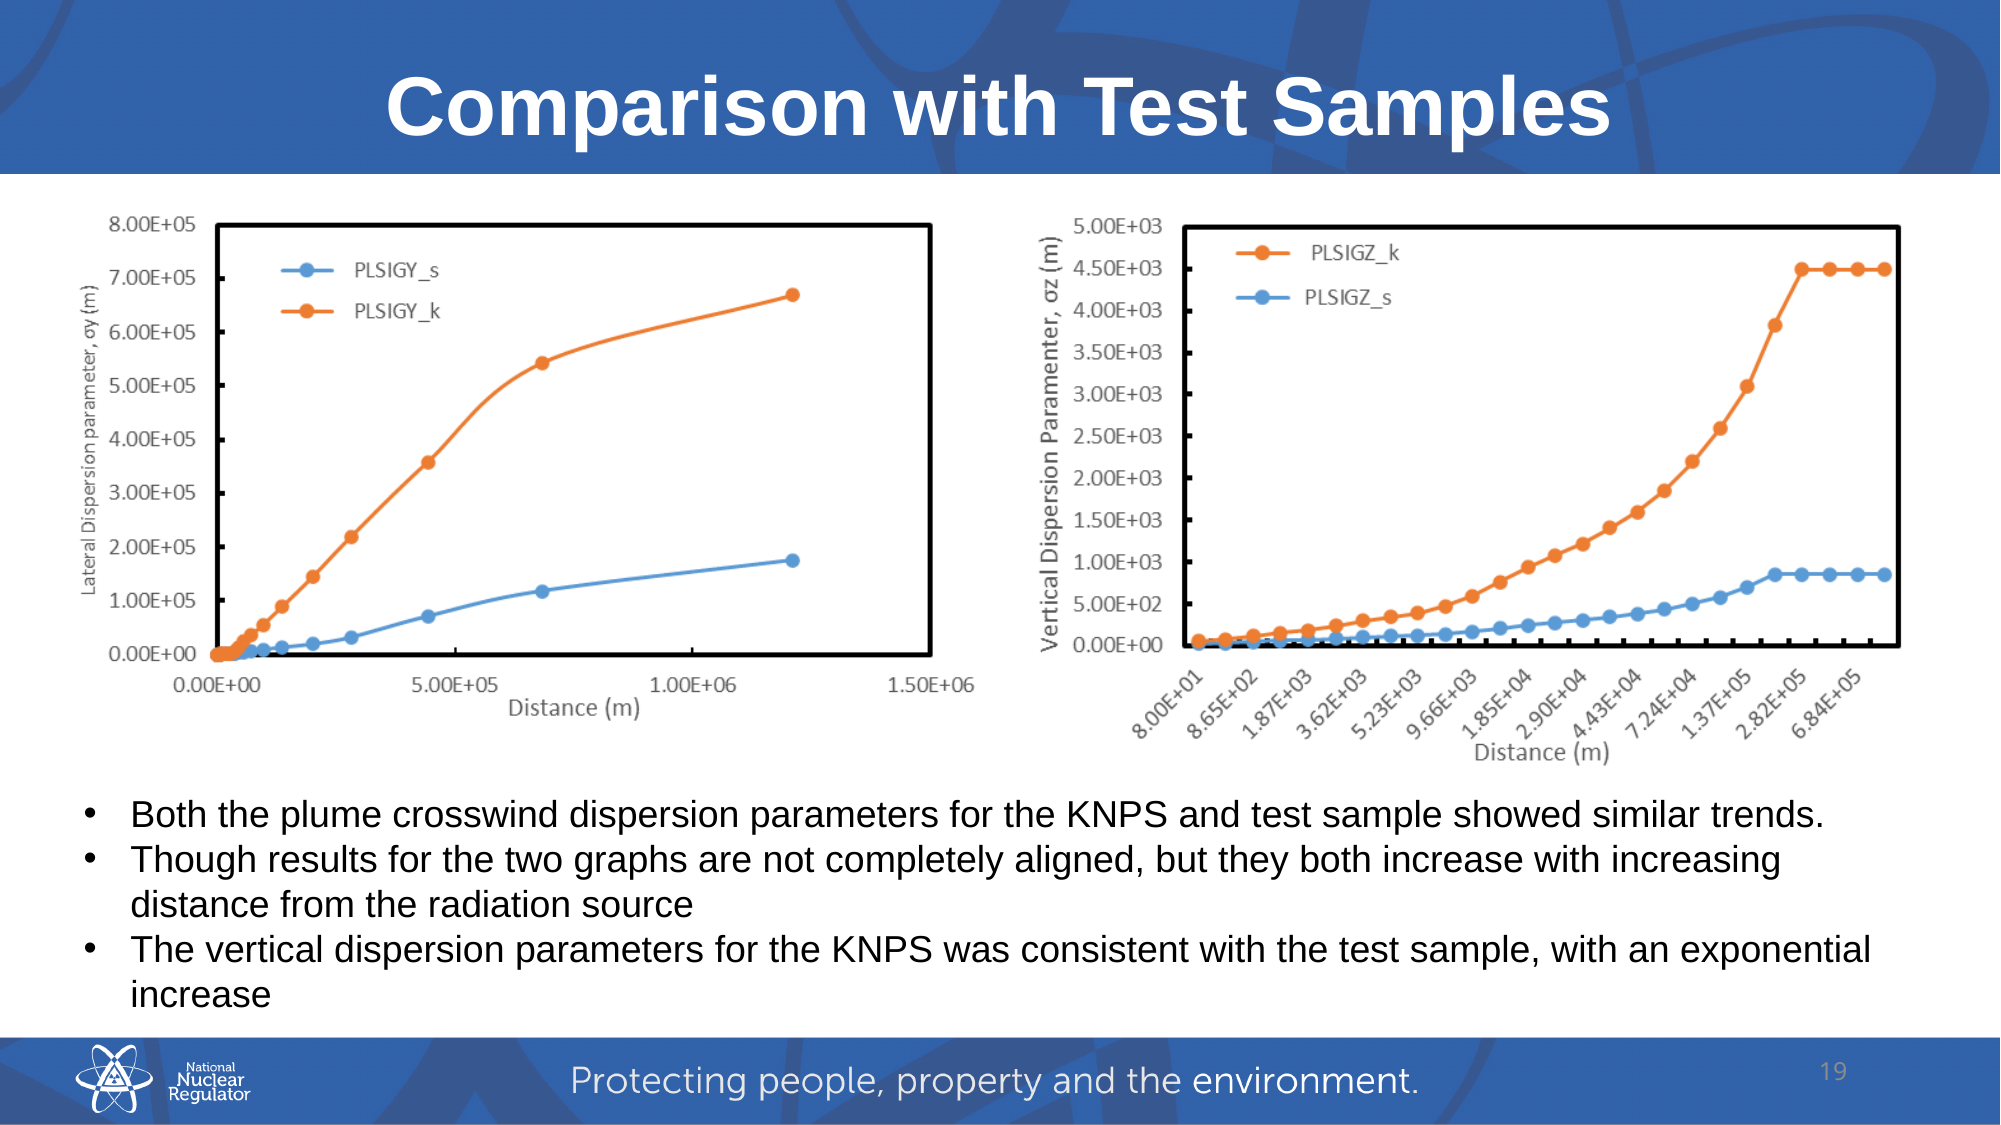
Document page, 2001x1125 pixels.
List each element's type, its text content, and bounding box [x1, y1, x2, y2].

title Comparison with Test Samples [137, 0, 1863, 198]
slide_number 19 [1412, 1067, 1863, 1103]
picture [0, 0, 2000, 1125]
text_box Both the plume crosswind dispersion parameters for the KNPS and test sample showed similar trends. Though results for the two graphs are not completely aligned, but they both increase with increasing distance from the radiation source The vertical dispersion parameters for the KNPS was consistent with the test sample, with an exponential increase [68, 782, 1932, 1067]
